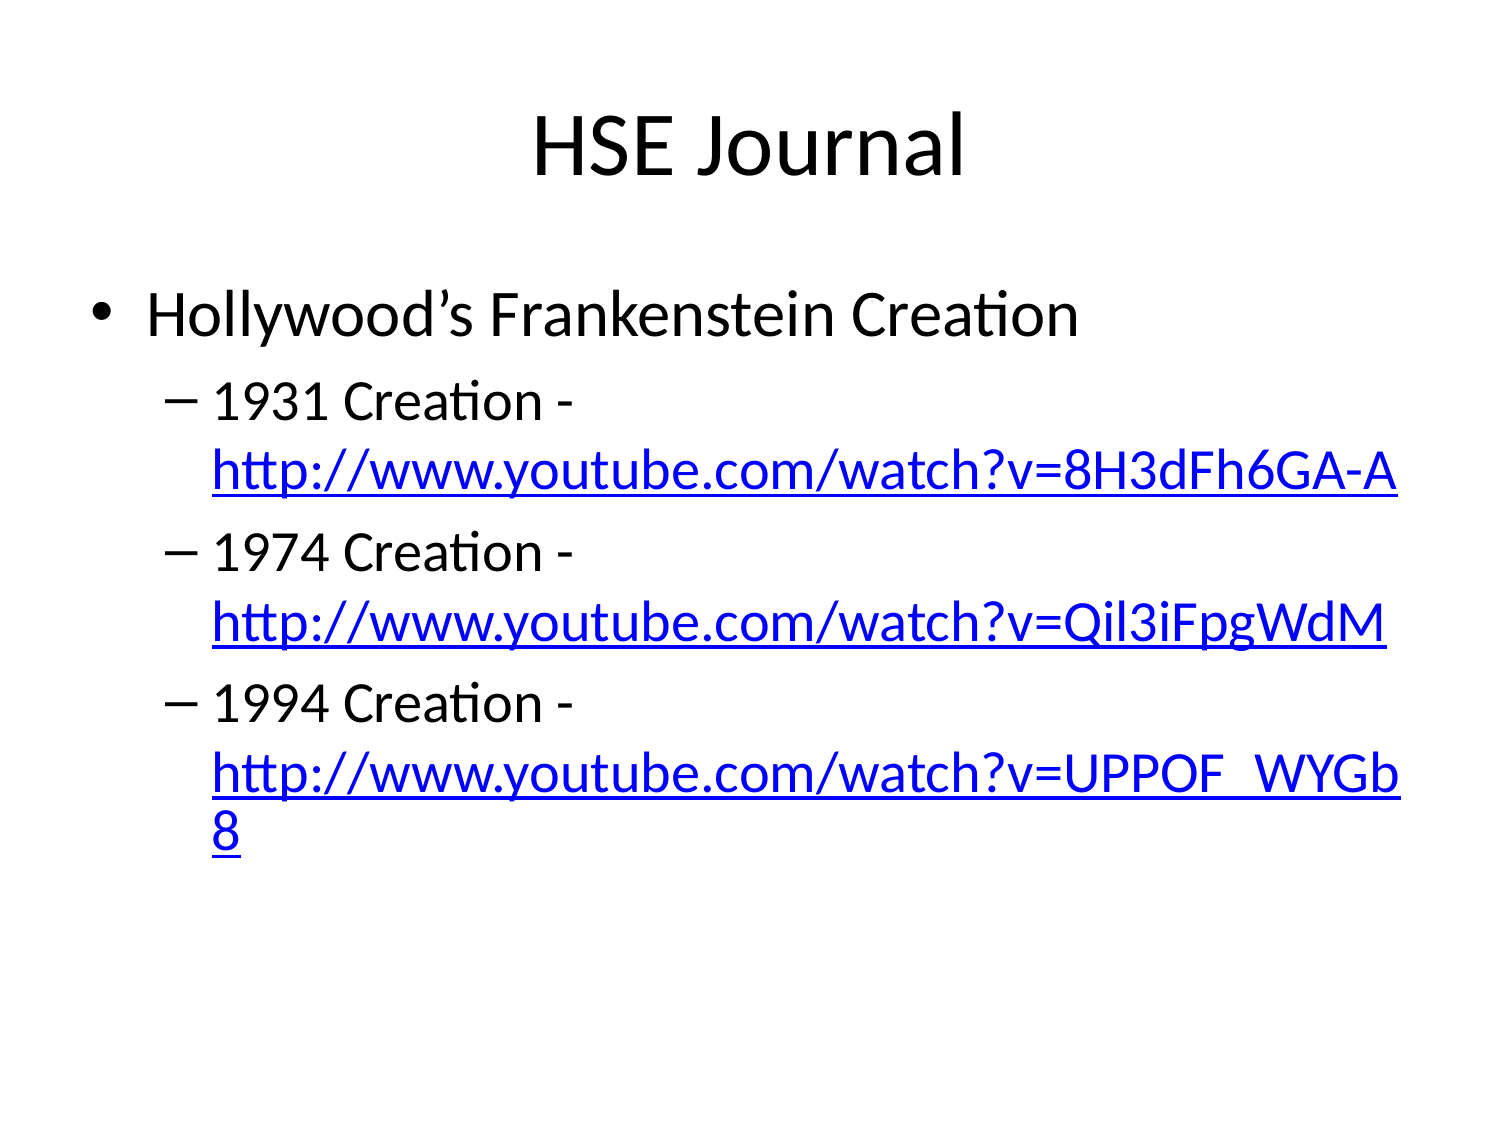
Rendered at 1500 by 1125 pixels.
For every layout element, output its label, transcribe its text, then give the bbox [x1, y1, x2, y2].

list Hollywood’s Frankenstein Creation 1931 Creation - http://www.youtube.com/watch?v=8H3dFh6GA-A 1974 Creation - http://www.youtube.com/watch?v=Qil3iFpgWdM 1994 Creation - http://www.youtube.com/watch?v=UPPOF_WYGb8 [75, 262, 1425, 1005]
title HSE Journal [75, 45, 1425, 233]
